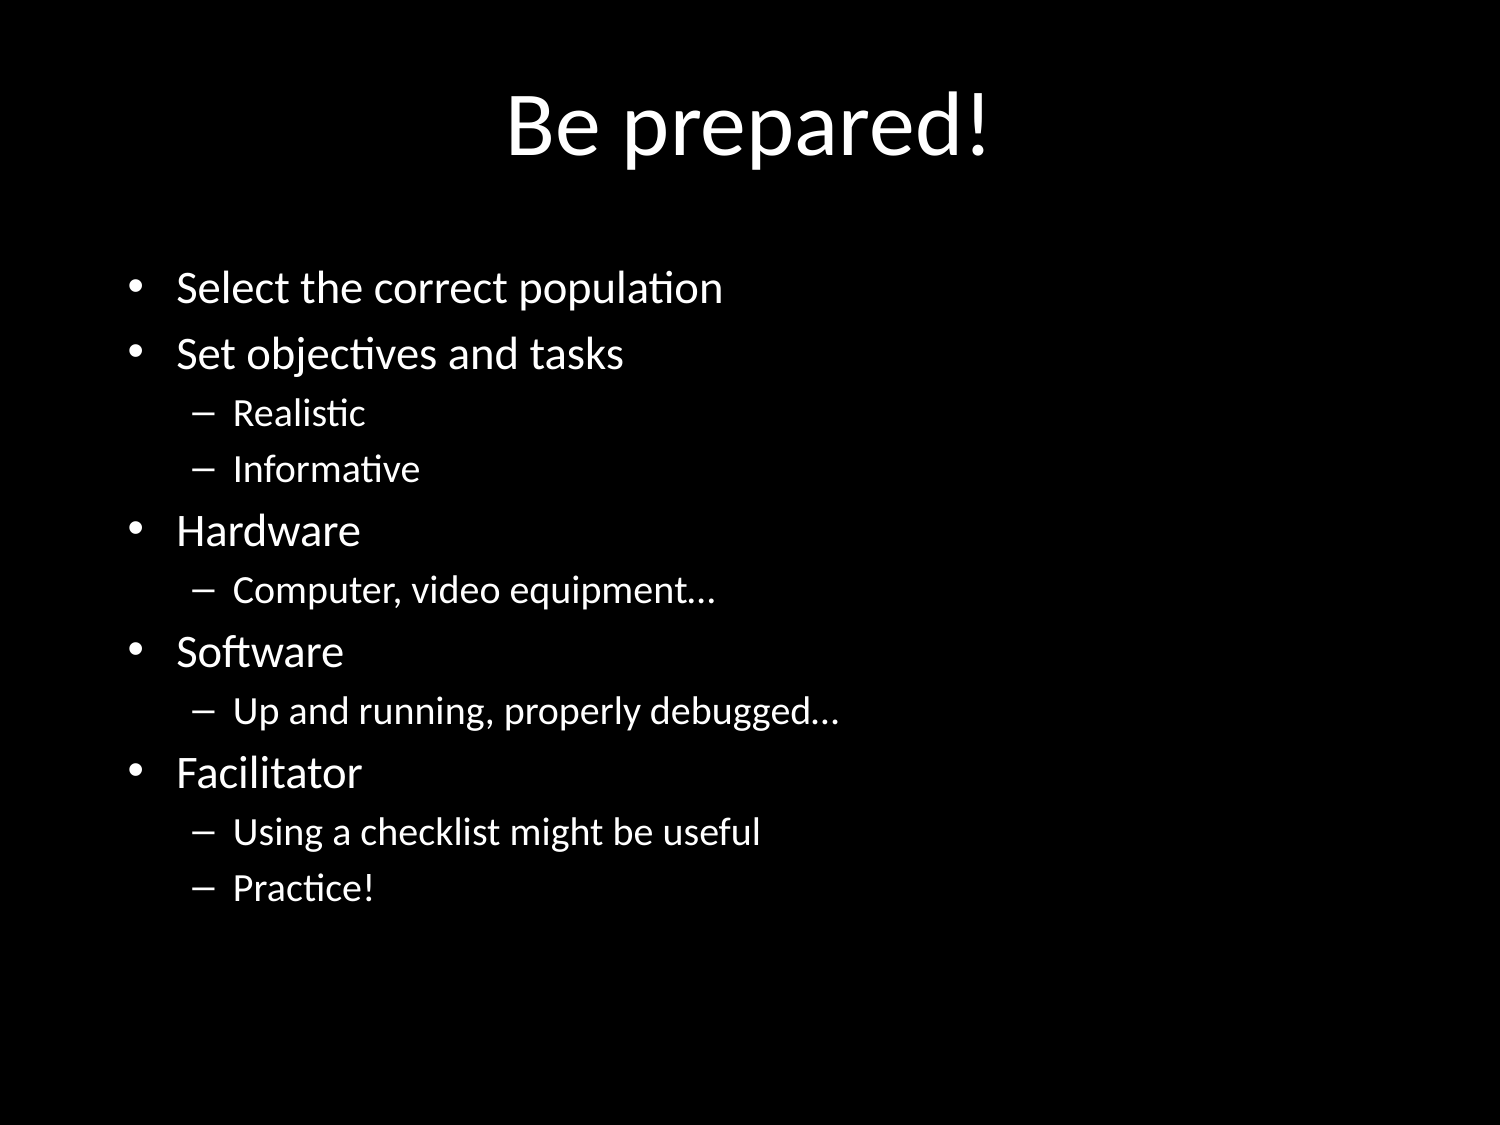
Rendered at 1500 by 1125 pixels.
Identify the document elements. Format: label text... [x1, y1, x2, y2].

list Select the correct population Set objectives and tasks Realistic Informative Hardware Computer, video equipment… Software Up and running, properly debugged… Facilitator Using a checklist might be useful Practice! [112, 249, 1388, 925]
title Be prepared! [112, 24, 1388, 213]
